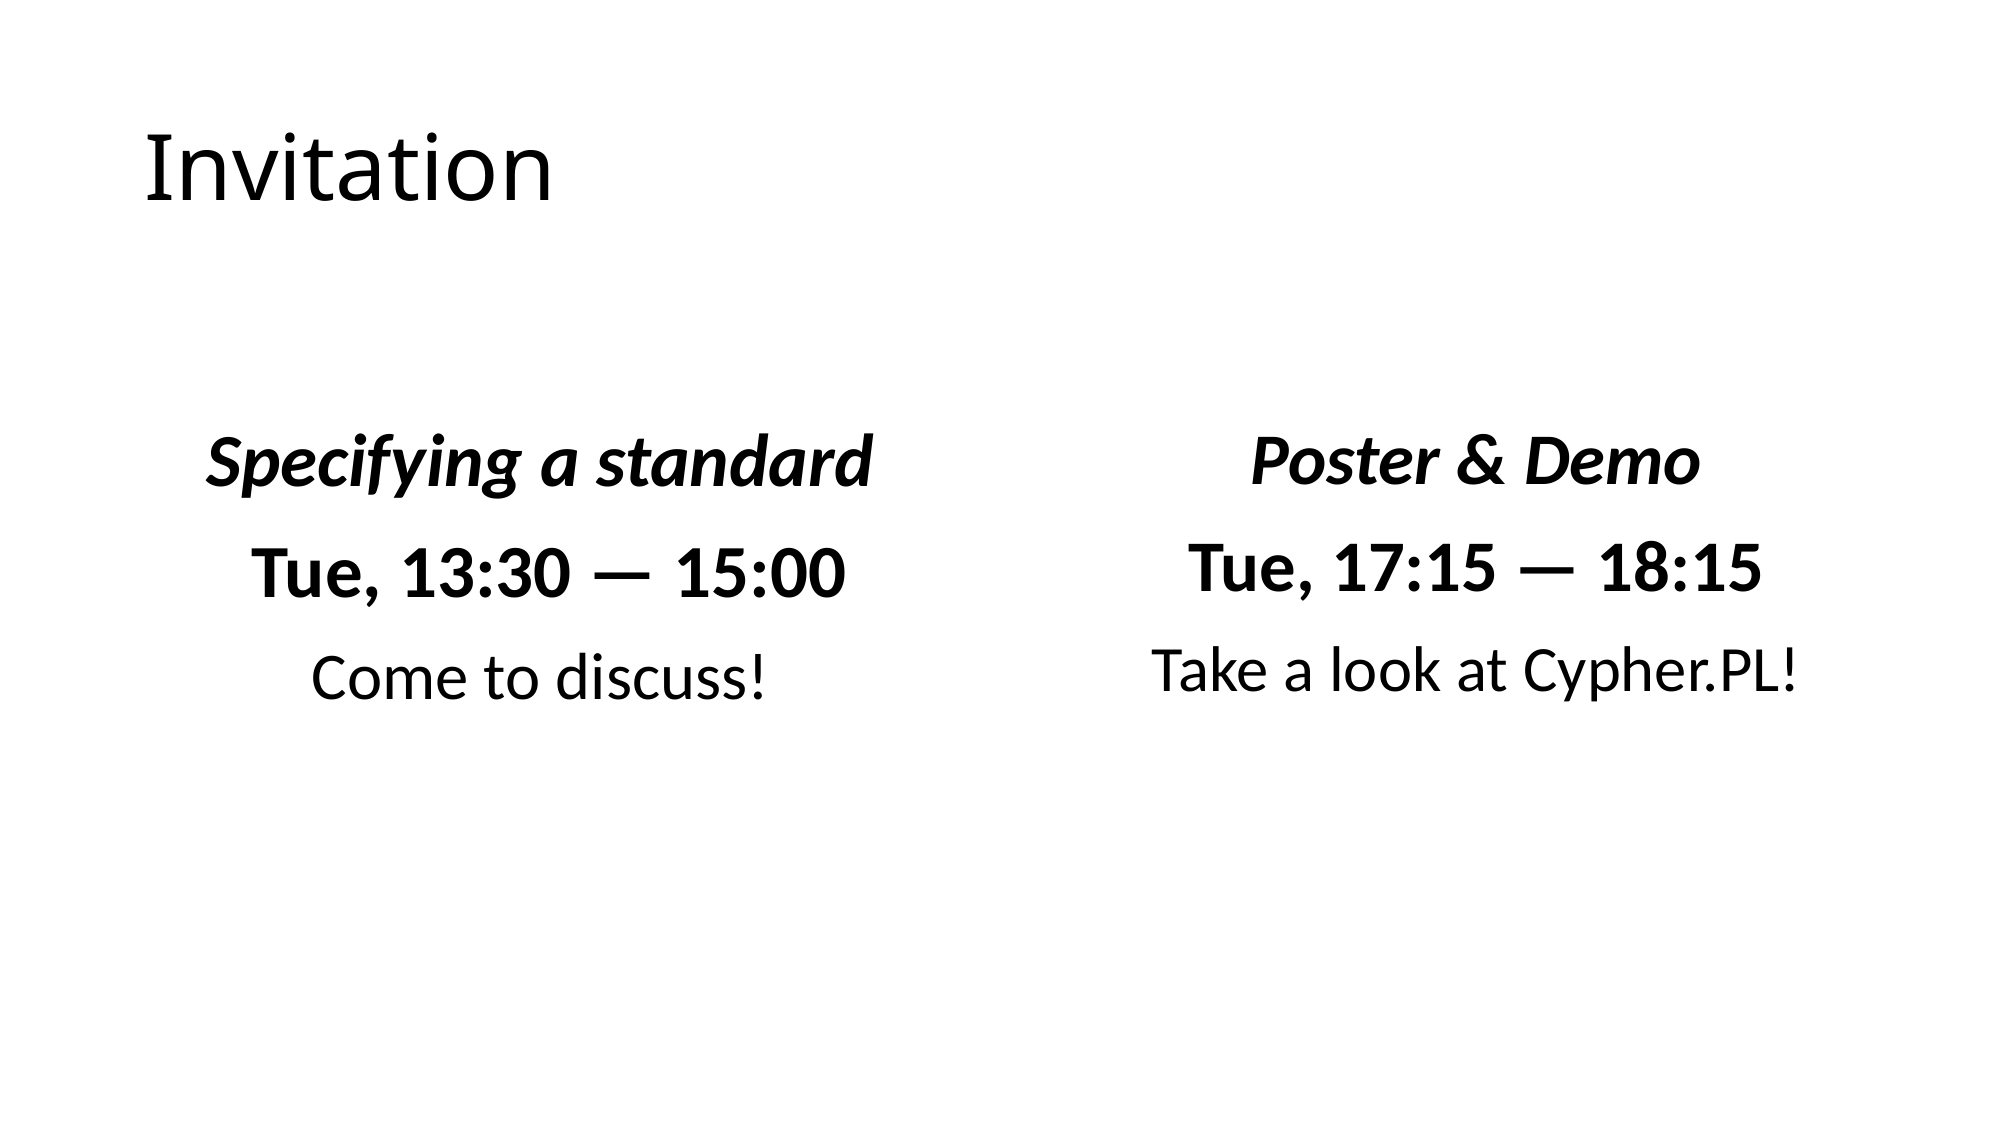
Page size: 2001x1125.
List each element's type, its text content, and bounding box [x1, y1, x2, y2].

title Invitation [136, 61, 1863, 280]
list Specifying a standard Tue, 13:30 — 15:00 Come to discuss! [0, 403, 1083, 739]
text_box Poster & Demo Tue, 17:15 — 18:15 Take a look at Cypher.PL! [935, 403, 2000, 713]
